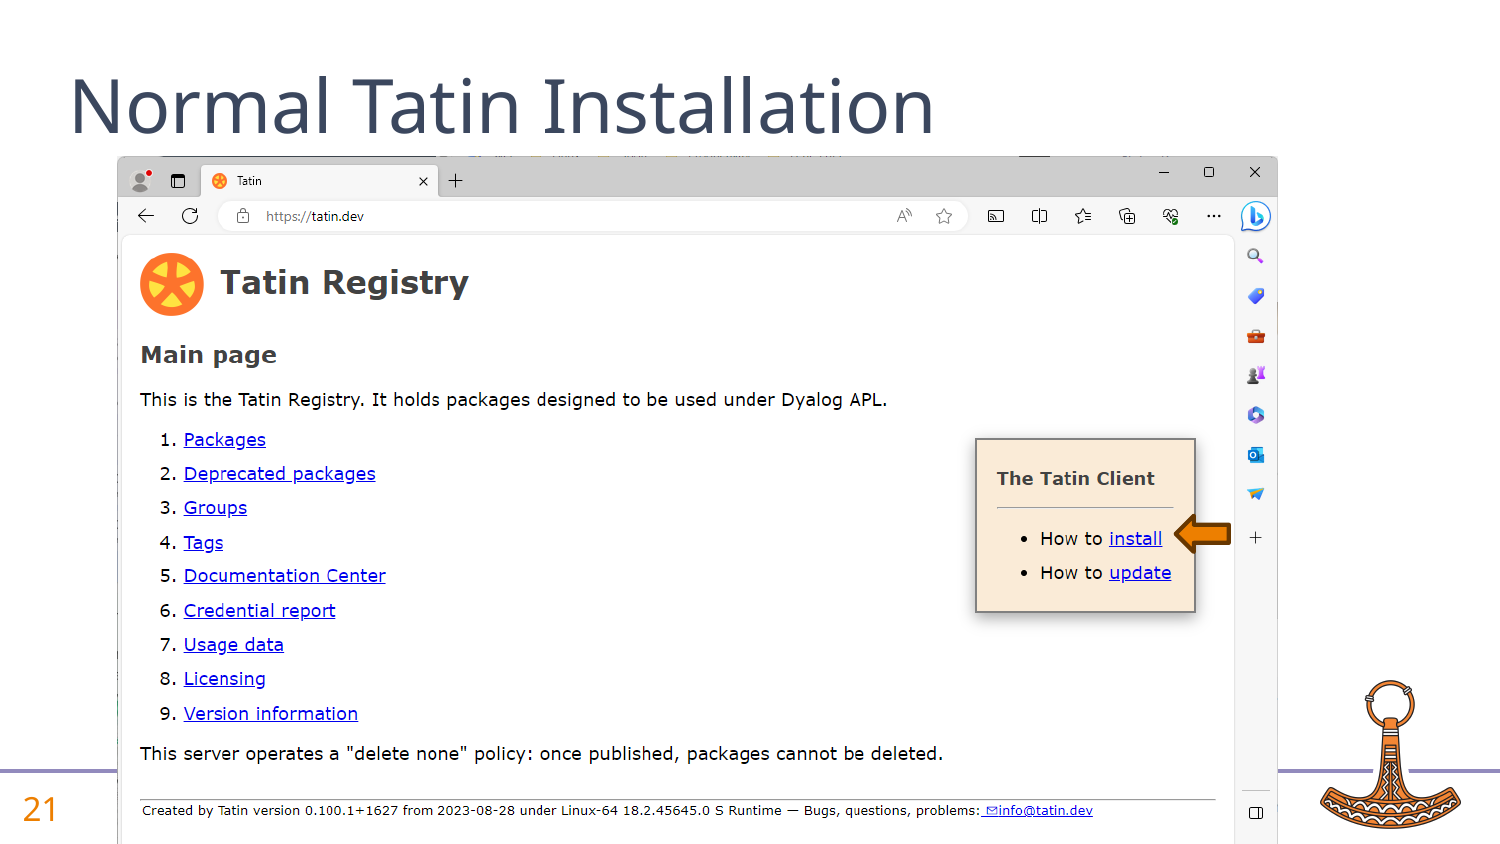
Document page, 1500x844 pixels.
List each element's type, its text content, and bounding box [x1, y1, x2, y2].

picture [1320, 680, 1461, 829]
picture [117, 156, 1278, 844]
title Normal Tatin Installation [53, 43, 1203, 157]
